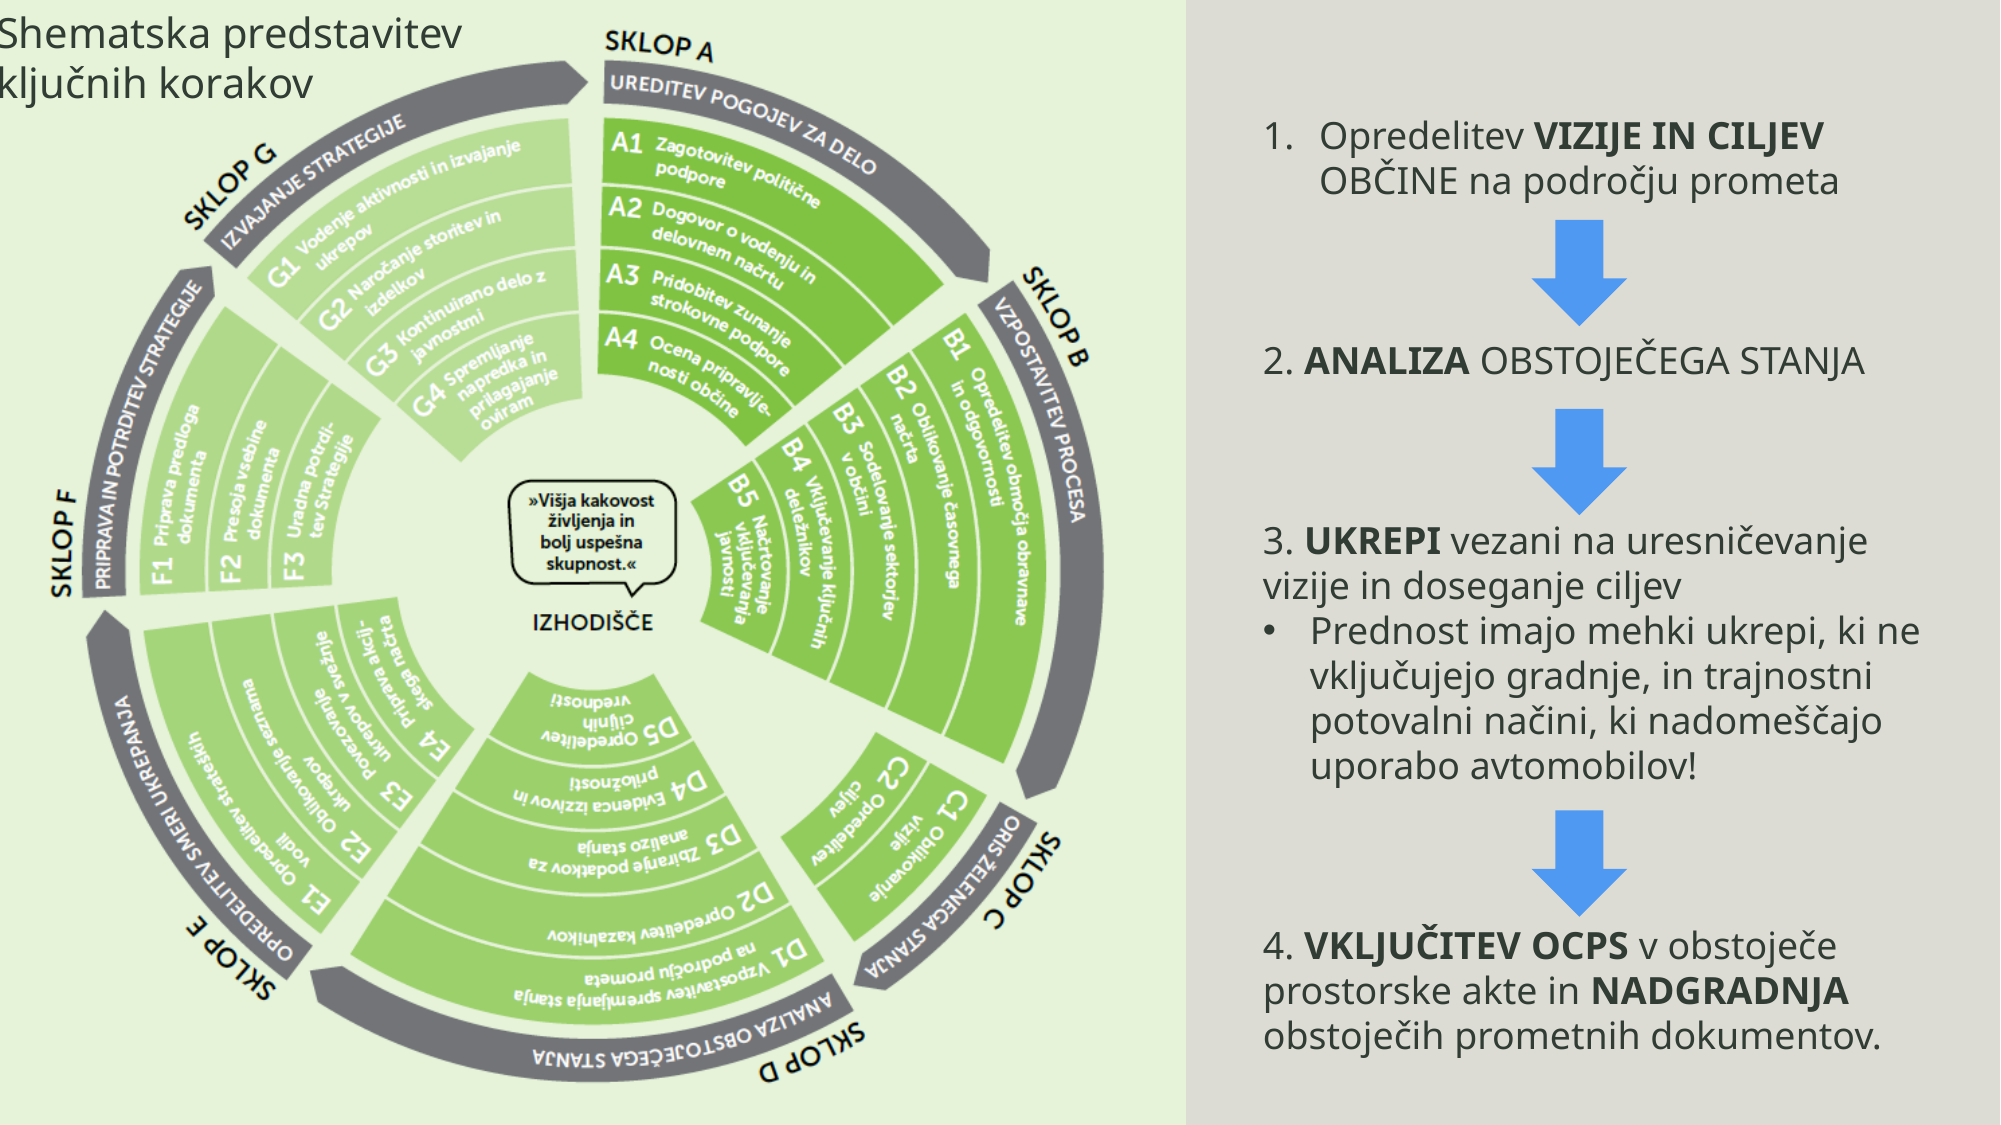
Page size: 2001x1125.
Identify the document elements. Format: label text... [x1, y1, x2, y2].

text_box [1528, 407, 1630, 517]
text_box Opredelitev VIZIJE IN CILJEV OBČINE na področju prometa 2. ANALIZA OBSTOJEČEGA STANJA 3. UKREPI vezani na uresničevanje vizije in doseganje ciljev Prednost imajo mehki ukrepi, ki ne vključujejo gradnje, in trajnostni potovalni načini, ki nadomeščajo uporabo avtomobilov! 4. VKLJUČITEV OCPS v obstoječe prostorske akte in NADGRADNJA obstoječih prometnih dokumentov. [1248, 104, 1969, 1110]
picture [0, 0, 1186, 1125]
text_box [1528, 809, 1630, 919]
text_box [1528, 218, 1630, 328]
